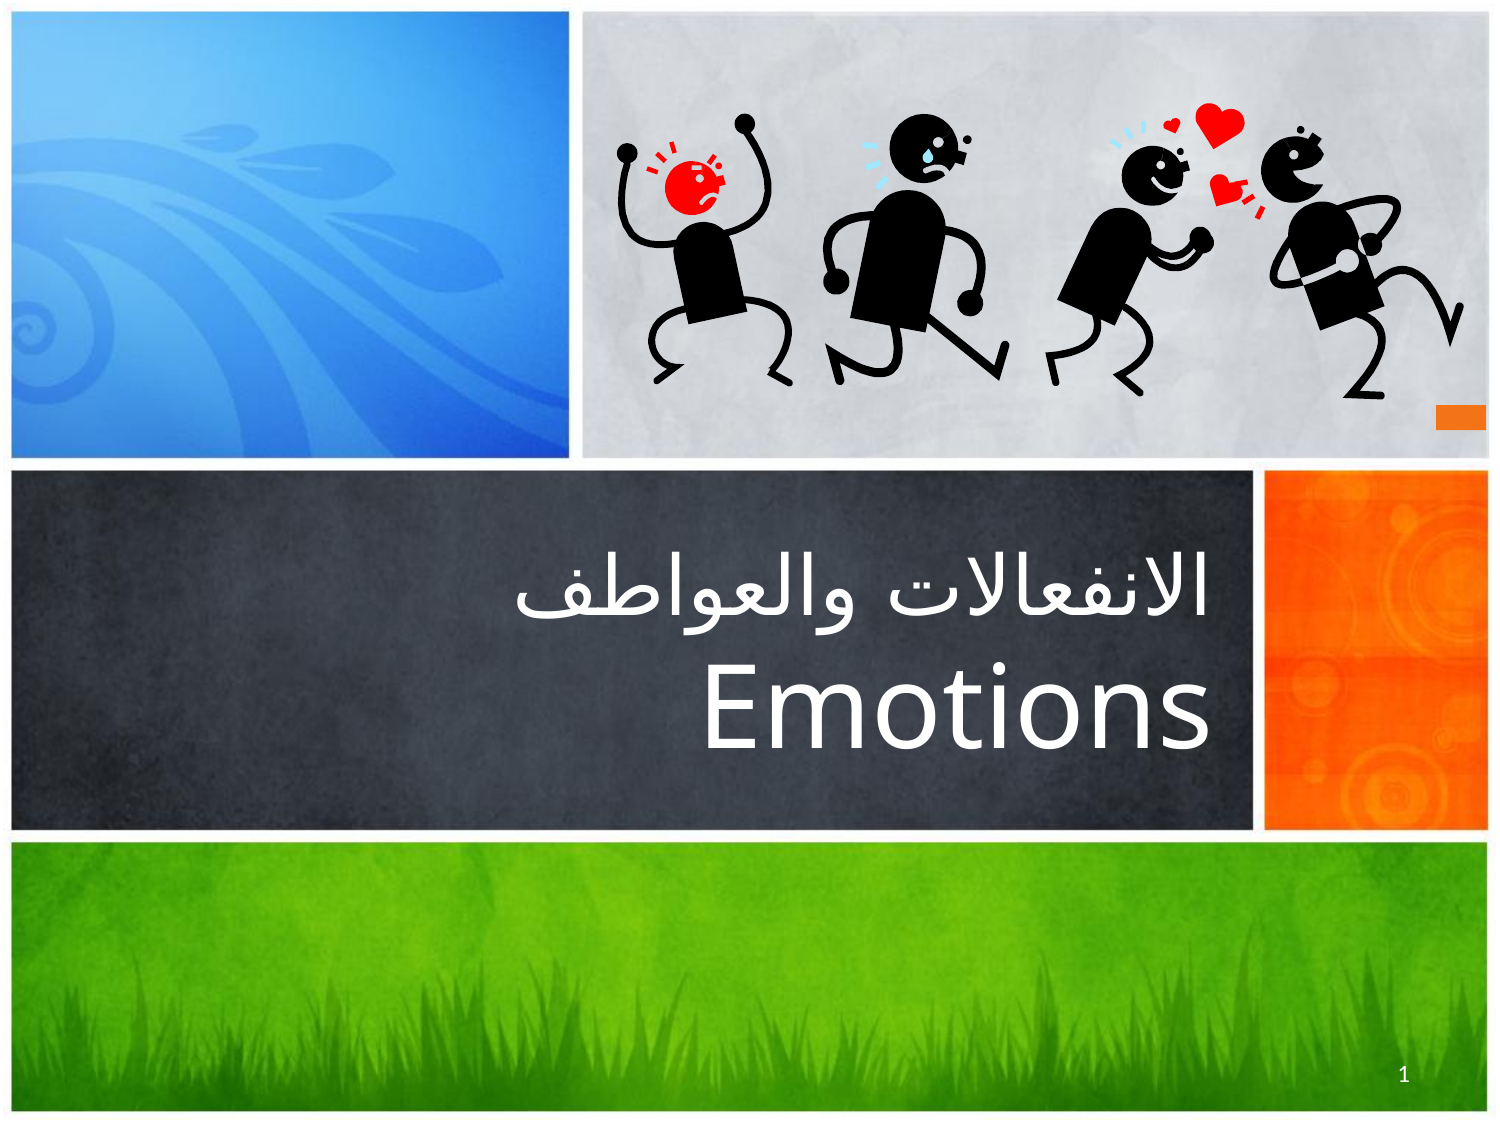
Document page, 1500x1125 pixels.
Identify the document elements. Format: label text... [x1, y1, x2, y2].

picture [3, 3, 1498, 1120]
title الانفعالات والعواطف Emotions [41, 479, 1229, 780]
slide_number 1 [1074, 1042, 1425, 1103]
